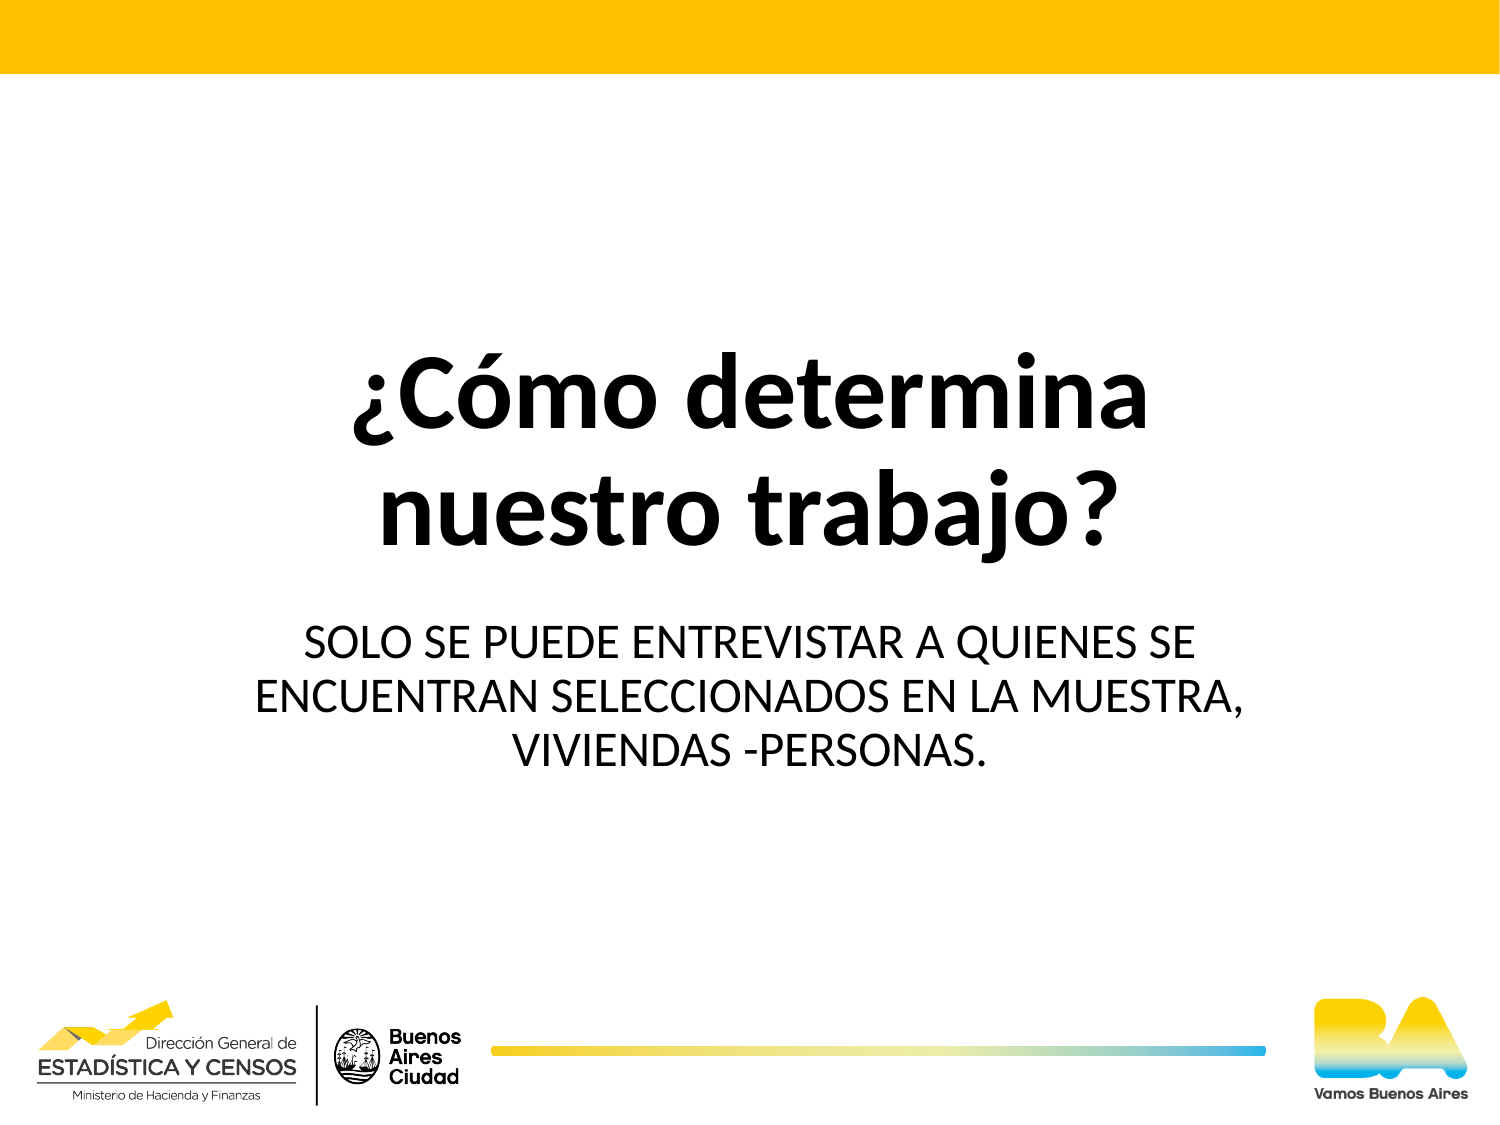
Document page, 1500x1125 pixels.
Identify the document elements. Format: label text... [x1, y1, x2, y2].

title ¿Cómo determina nuestro trabajo? [187, 119, 1313, 577]
picture [491, 1046, 1266, 1056]
picture [1314, 997, 1468, 1099]
picture [25, 988, 488, 1112]
list SOLO SE PUEDE ENTREVISTAR A QUIENES SE ENCUENTRAN SELECCIONADOS EN LA MUESTRA, VIVIENDAS -PERSONAS. [187, 608, 1313, 943]
text_box [0, 0, 1500, 75]
